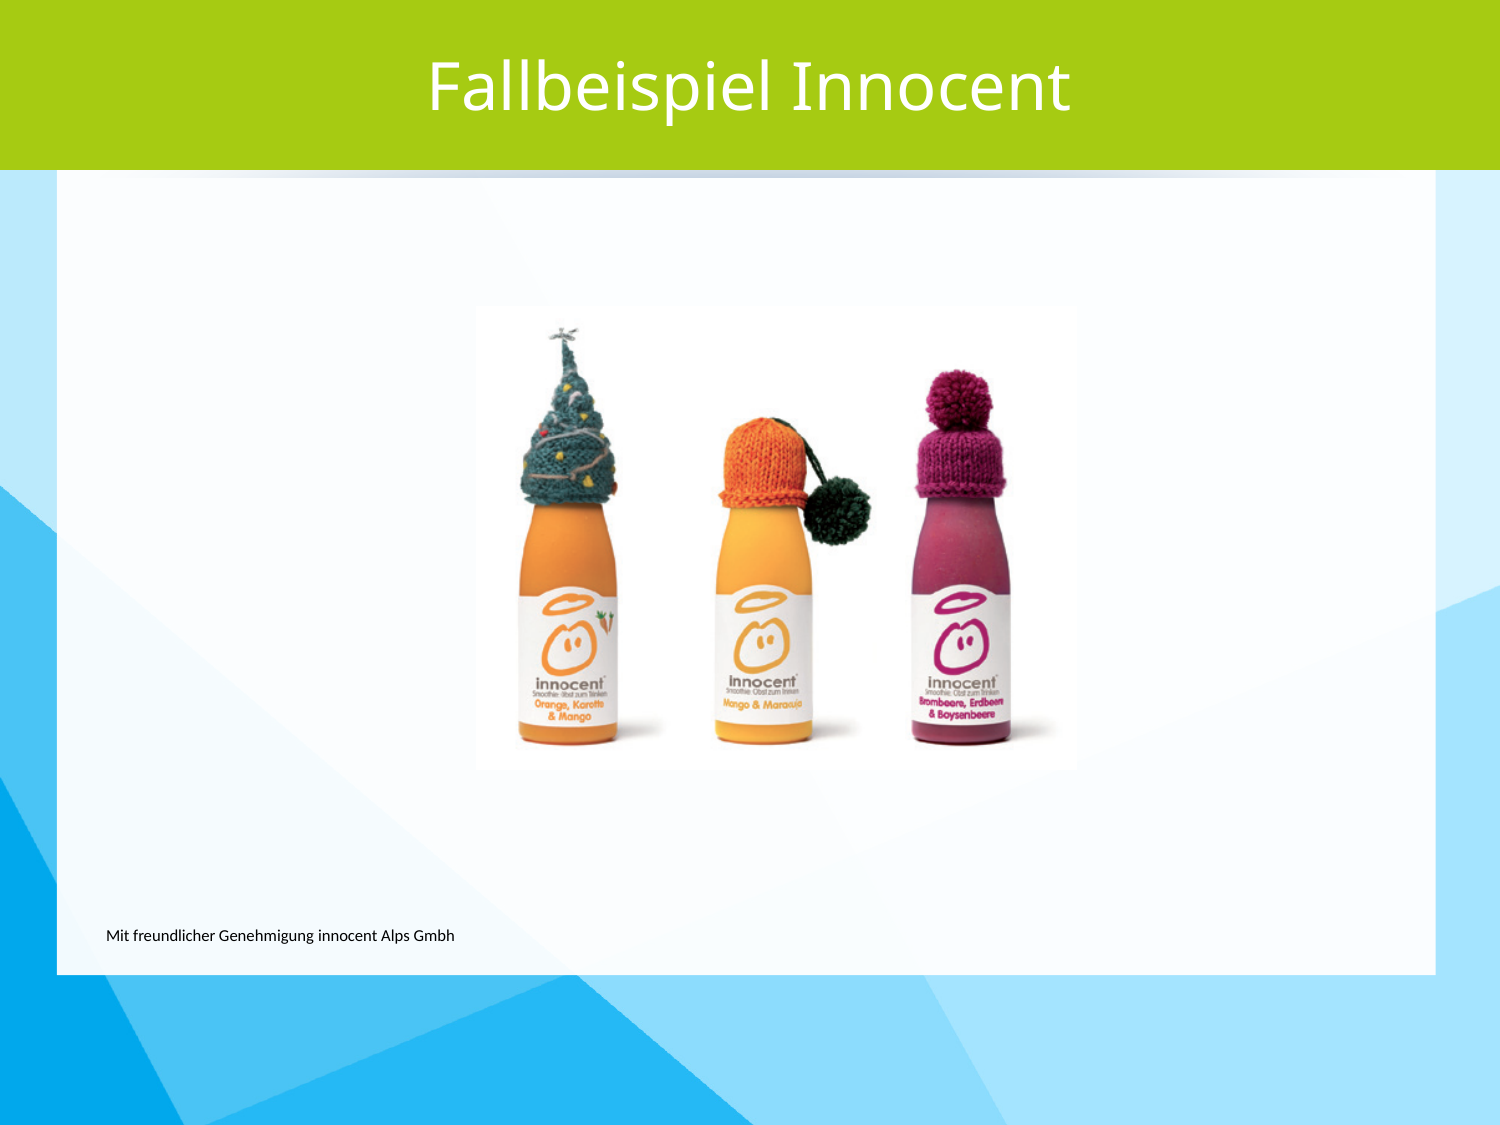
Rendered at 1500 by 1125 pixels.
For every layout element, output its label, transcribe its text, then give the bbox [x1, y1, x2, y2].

text_box Mit freundlicher Genehmigung innocent Alps Gmbh [91, 917, 471, 973]
text_box [55, 185, 1438, 977]
text_box Fallbeispiel Innocent [0, 0, 1500, 172]
picture [0, 99, 1500, 1125]
picture [476, 306, 1078, 770]
